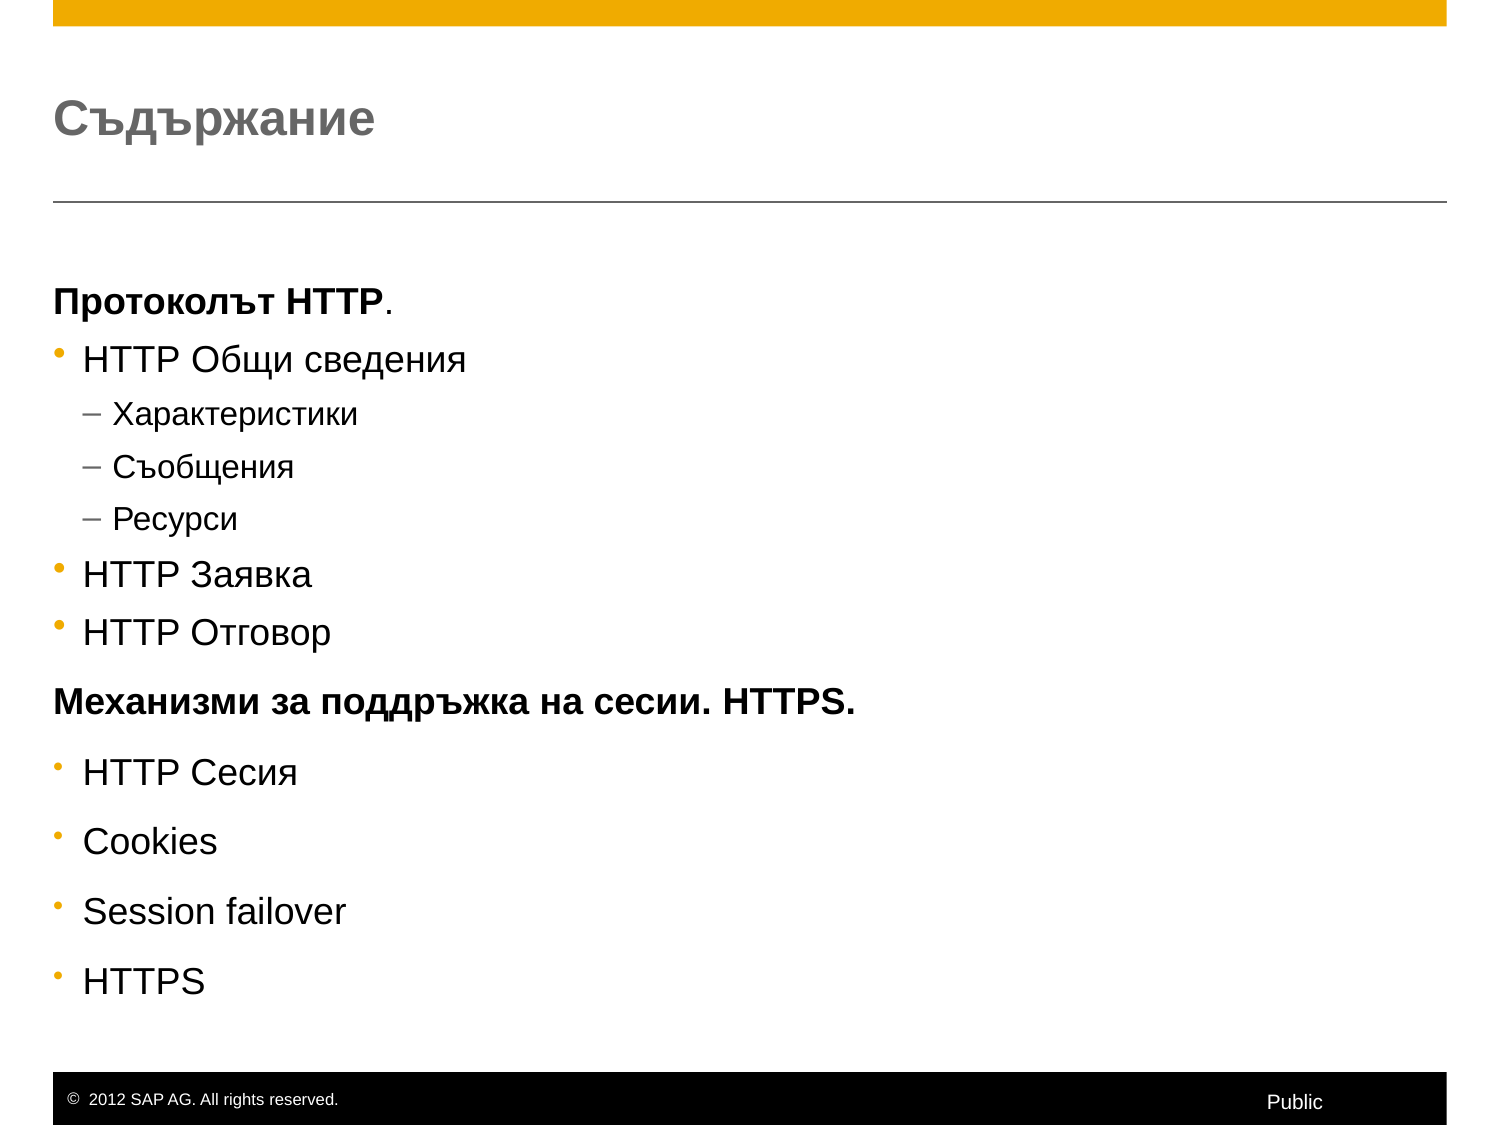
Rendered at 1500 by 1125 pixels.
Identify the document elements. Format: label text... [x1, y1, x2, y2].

list Протоколът HTTP. HTTP Общи сведения Характеристики Съобщения Ресурси HTTP Заявка HTTP Отговор Механизми за поддръжка на сесии. HTTPS. HTTP Сесия Cookies Session failover HTTPS [53, 277, 1447, 1028]
title Съдържание [53, 53, 1447, 178]
